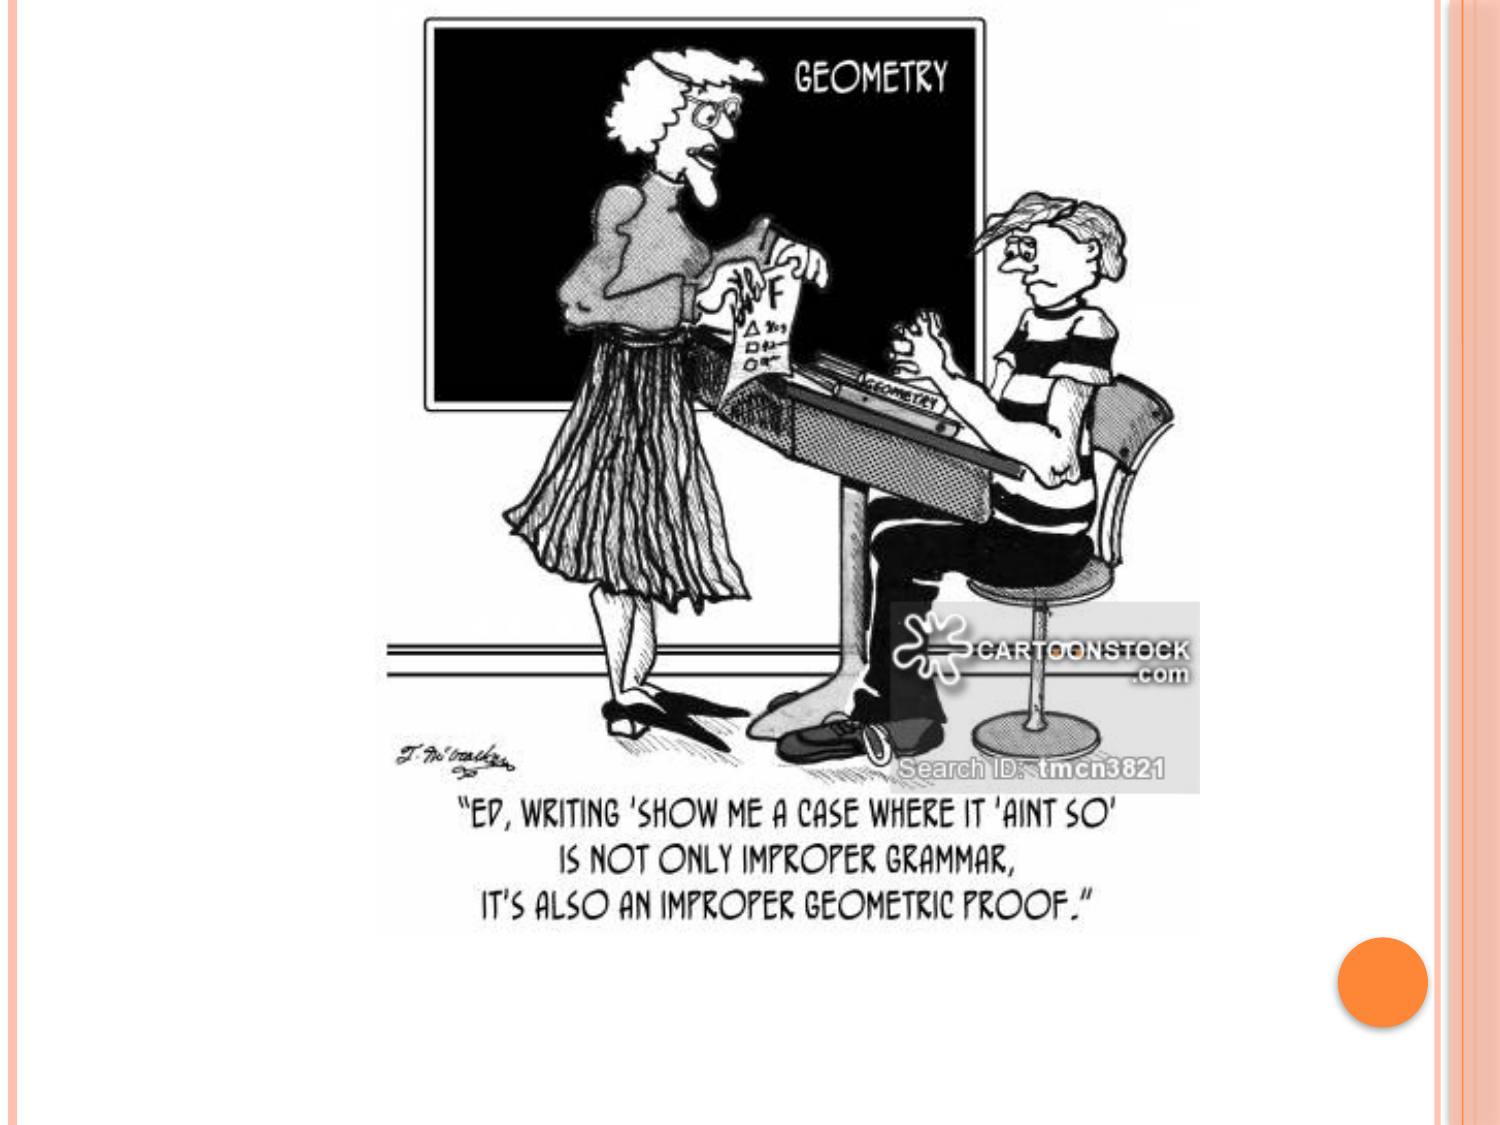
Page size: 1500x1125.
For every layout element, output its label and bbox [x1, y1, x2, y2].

picture [374, 0, 1201, 939]
